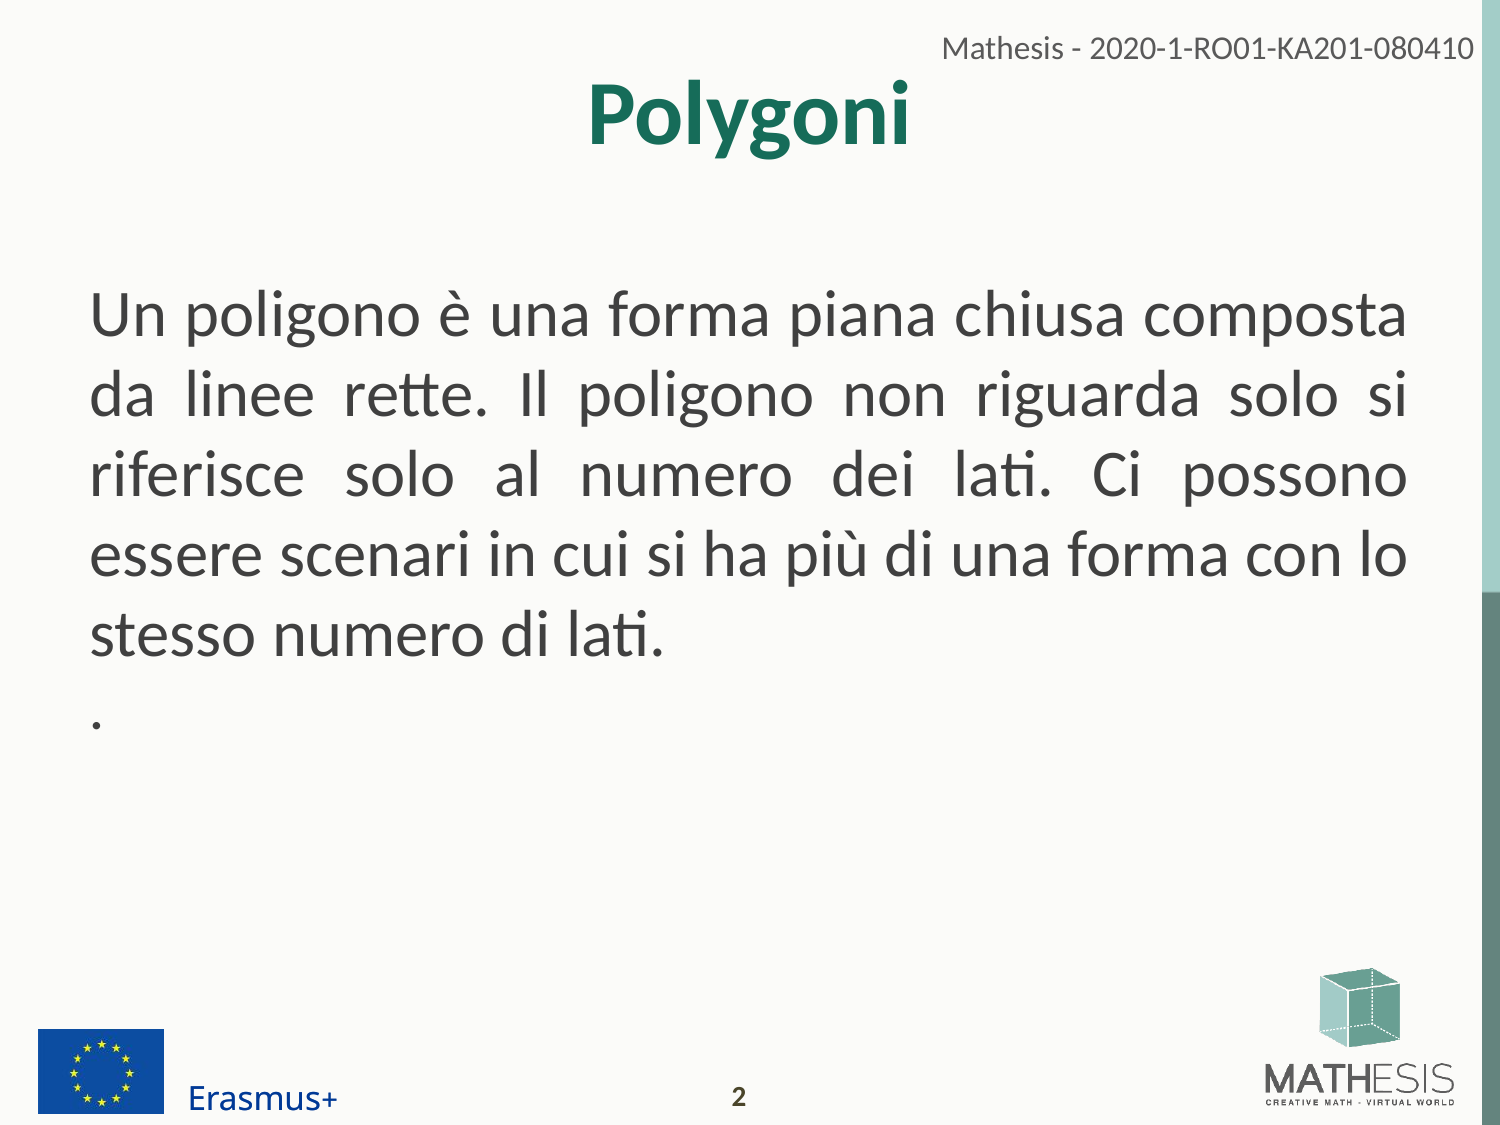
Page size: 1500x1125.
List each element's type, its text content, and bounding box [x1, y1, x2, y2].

title Polygoni [75, 45, 1425, 233]
list Un poligono è una forma piana chiusa composta da linee rette. Il poligono non riguarda solo si riferisce solo al numero dei lati. Ci possono essere scenari in cui si ha più di una forma con lo stesso numero di lati. . [75, 262, 1425, 1005]
picture [38, 1029, 164, 1114]
